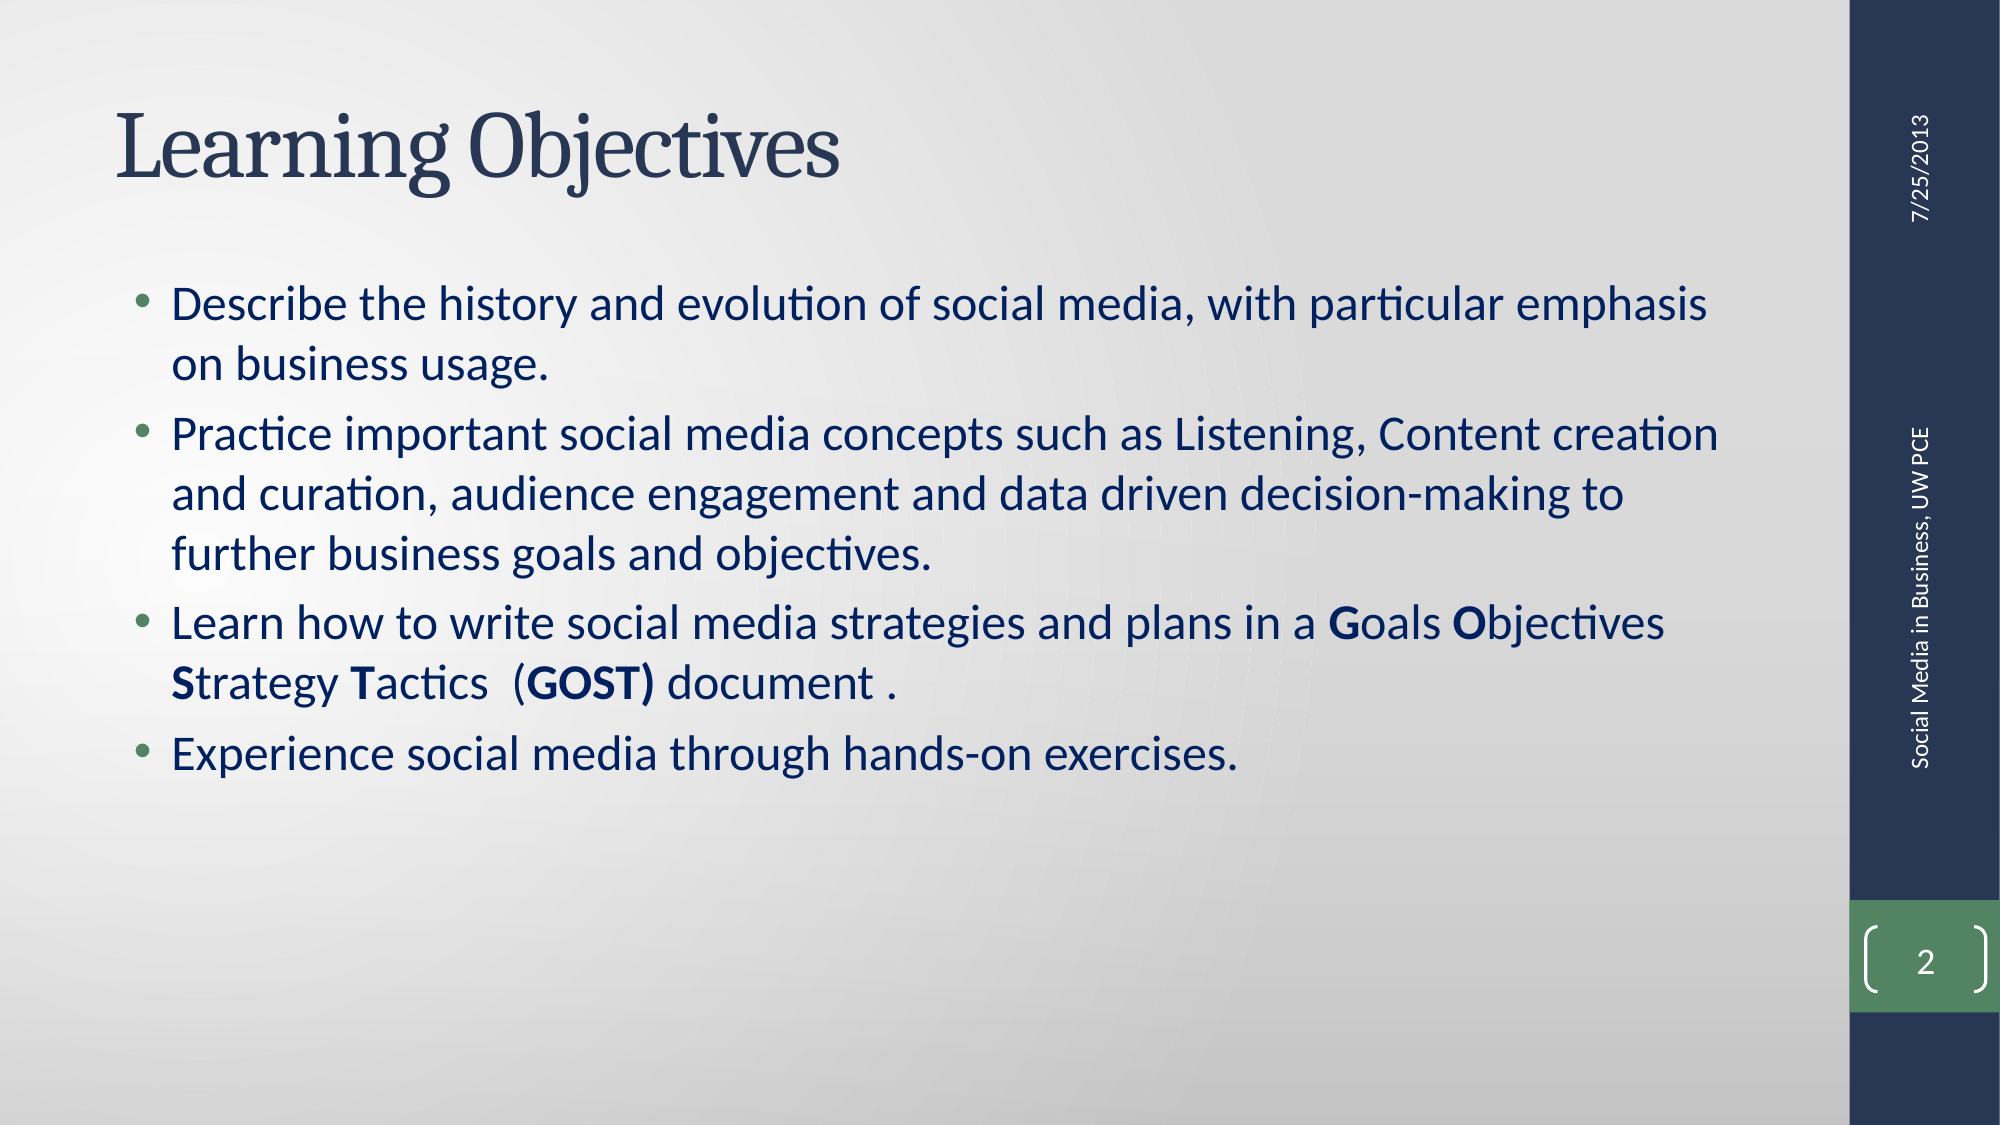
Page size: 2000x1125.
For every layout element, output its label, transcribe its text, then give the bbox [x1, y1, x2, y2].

list Describe the history and evolution of social media, with particular emphasis on business usage. Practice important social media concepts such as Listening, Content creation and curation, audience engagement and data driven decision-making to further business goals and objectives. Learn how to write social media strategies and plans in a Goals Objectives Strategy Tactics (GOST) document . Experience social media through hands-on exercises. [99, 262, 1767, 1050]
title Learning Objectives [99, 45, 1767, 233]
footer Social Media in Business, UW PCE [1878, 308, 1958, 889]
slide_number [1878, 100, 1958, 295]
slide_number 2 [1864, 925, 1988, 994]
